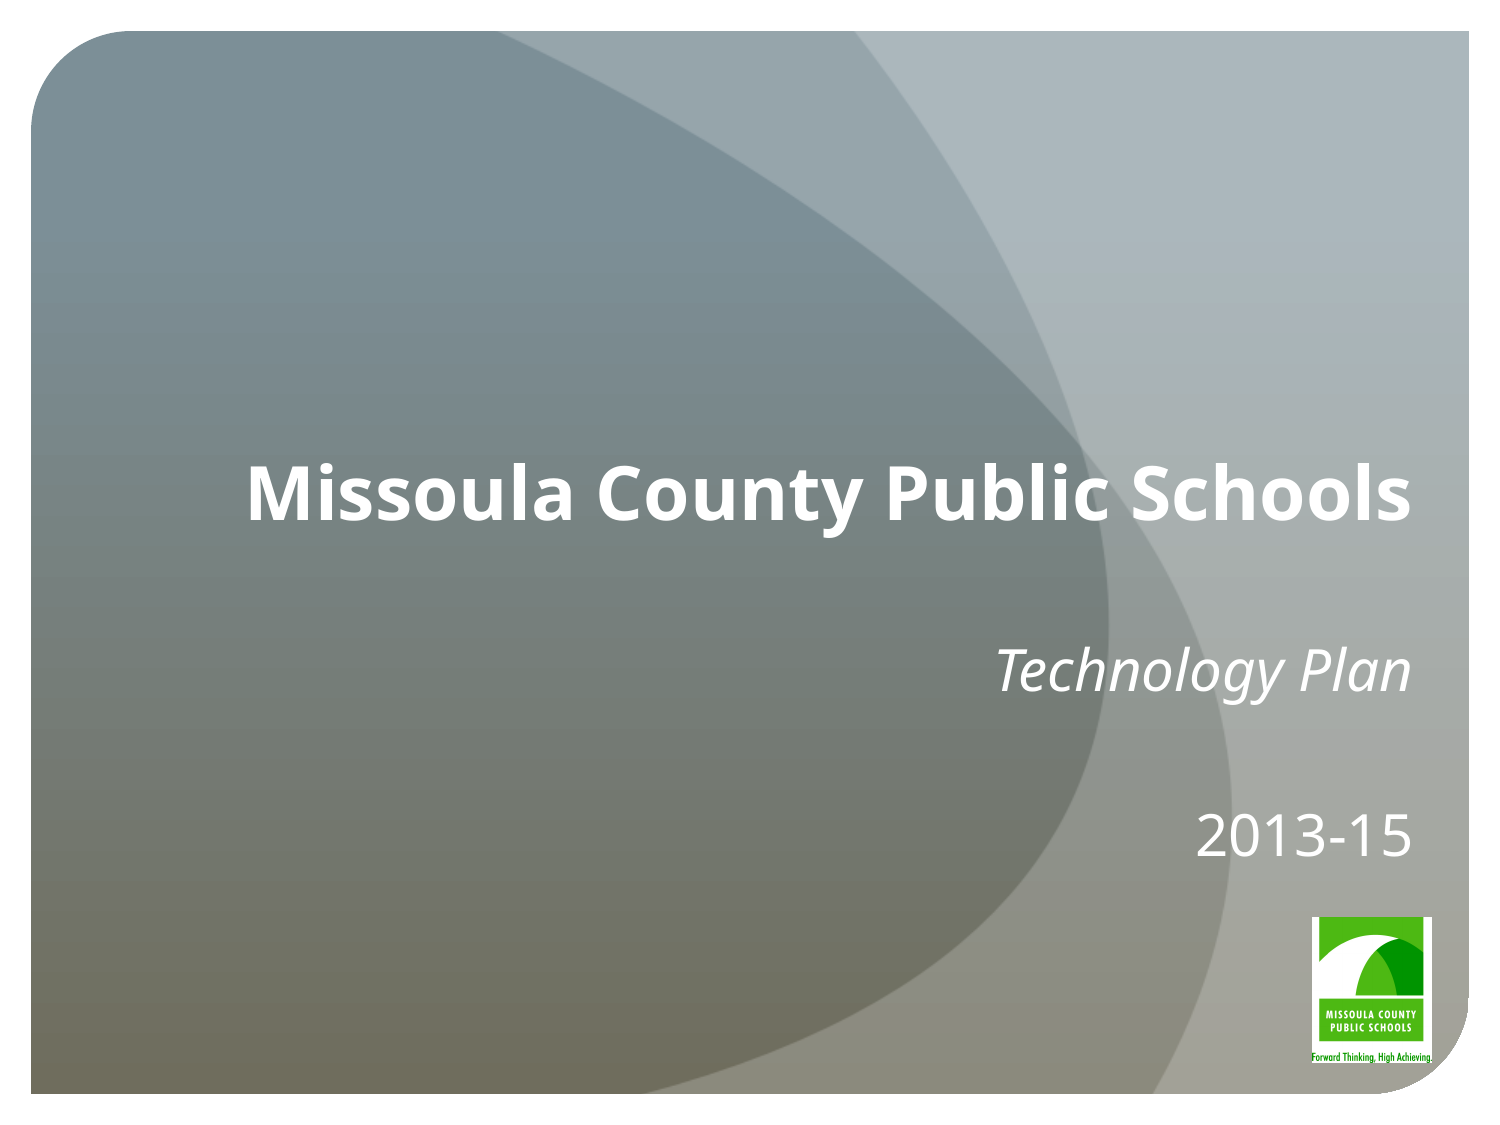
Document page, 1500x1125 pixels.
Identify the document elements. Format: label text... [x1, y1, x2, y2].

title Missoula County Public Schools [127, 425, 1429, 543]
list Technology Plan 2013-15 [0, 543, 1429, 895]
picture [25, 30, 1474, 1095]
